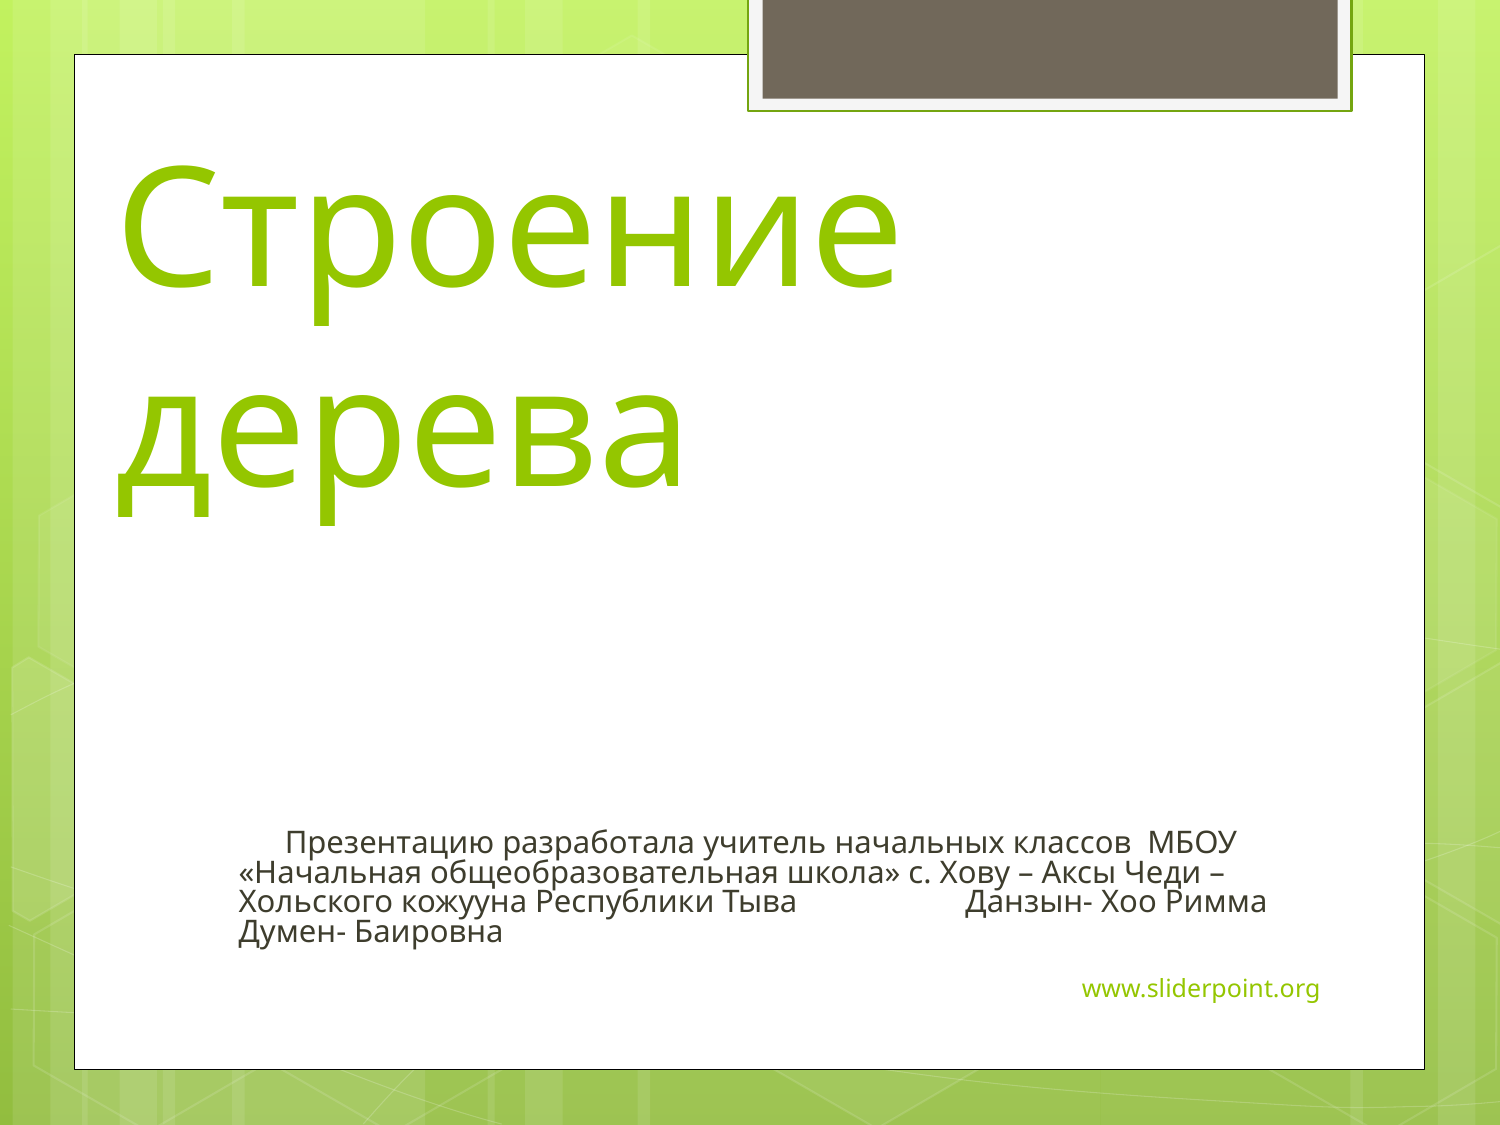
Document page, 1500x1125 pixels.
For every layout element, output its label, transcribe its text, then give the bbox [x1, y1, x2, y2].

list Презентацию разработала учитель начальных классов МБОУ «Начальная общеобразовательная школа» с. Хову – Аксы Чеди – Хольского кожууна Республики Тыва Данзын- Хоо Римма Думен- Баировна [171, 822, 1283, 957]
footer www.sliderpoint.org [761, 960, 1336, 1020]
title Строение дерева [100, 168, 1412, 528]
